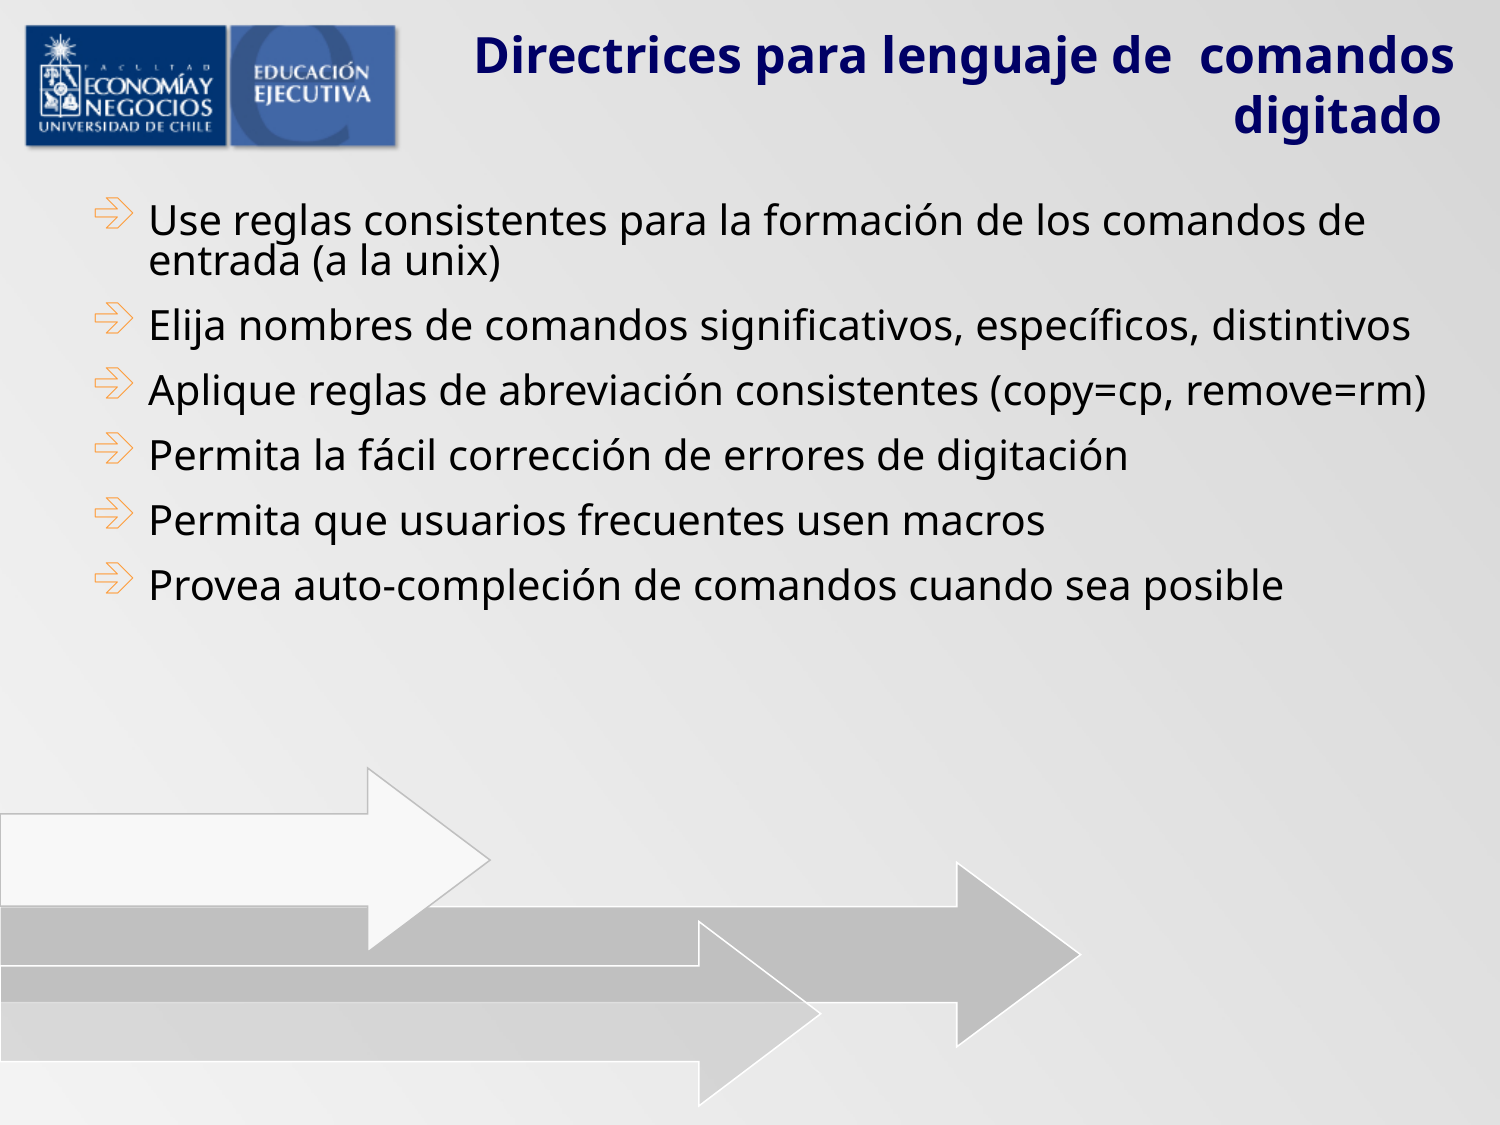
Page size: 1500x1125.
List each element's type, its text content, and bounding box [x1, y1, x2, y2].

list Use reglas consistentes para la formación de los comandos de entrada (a la unix) Elija nombres de comandos significativos, específicos, distintivos Aplique reglas de abreviación consistentes (copy=cp, remove=rm) Permita la fácil corrección de errores de digitación Permita que usuarios frecuentes usen macros Provea auto-compleción de comandos cuando sea posible [76, 196, 1471, 1012]
picture [0, 0, 1500, 1125]
title Directrices para lenguaje de comandos digitado [395, 18, 1471, 150]
